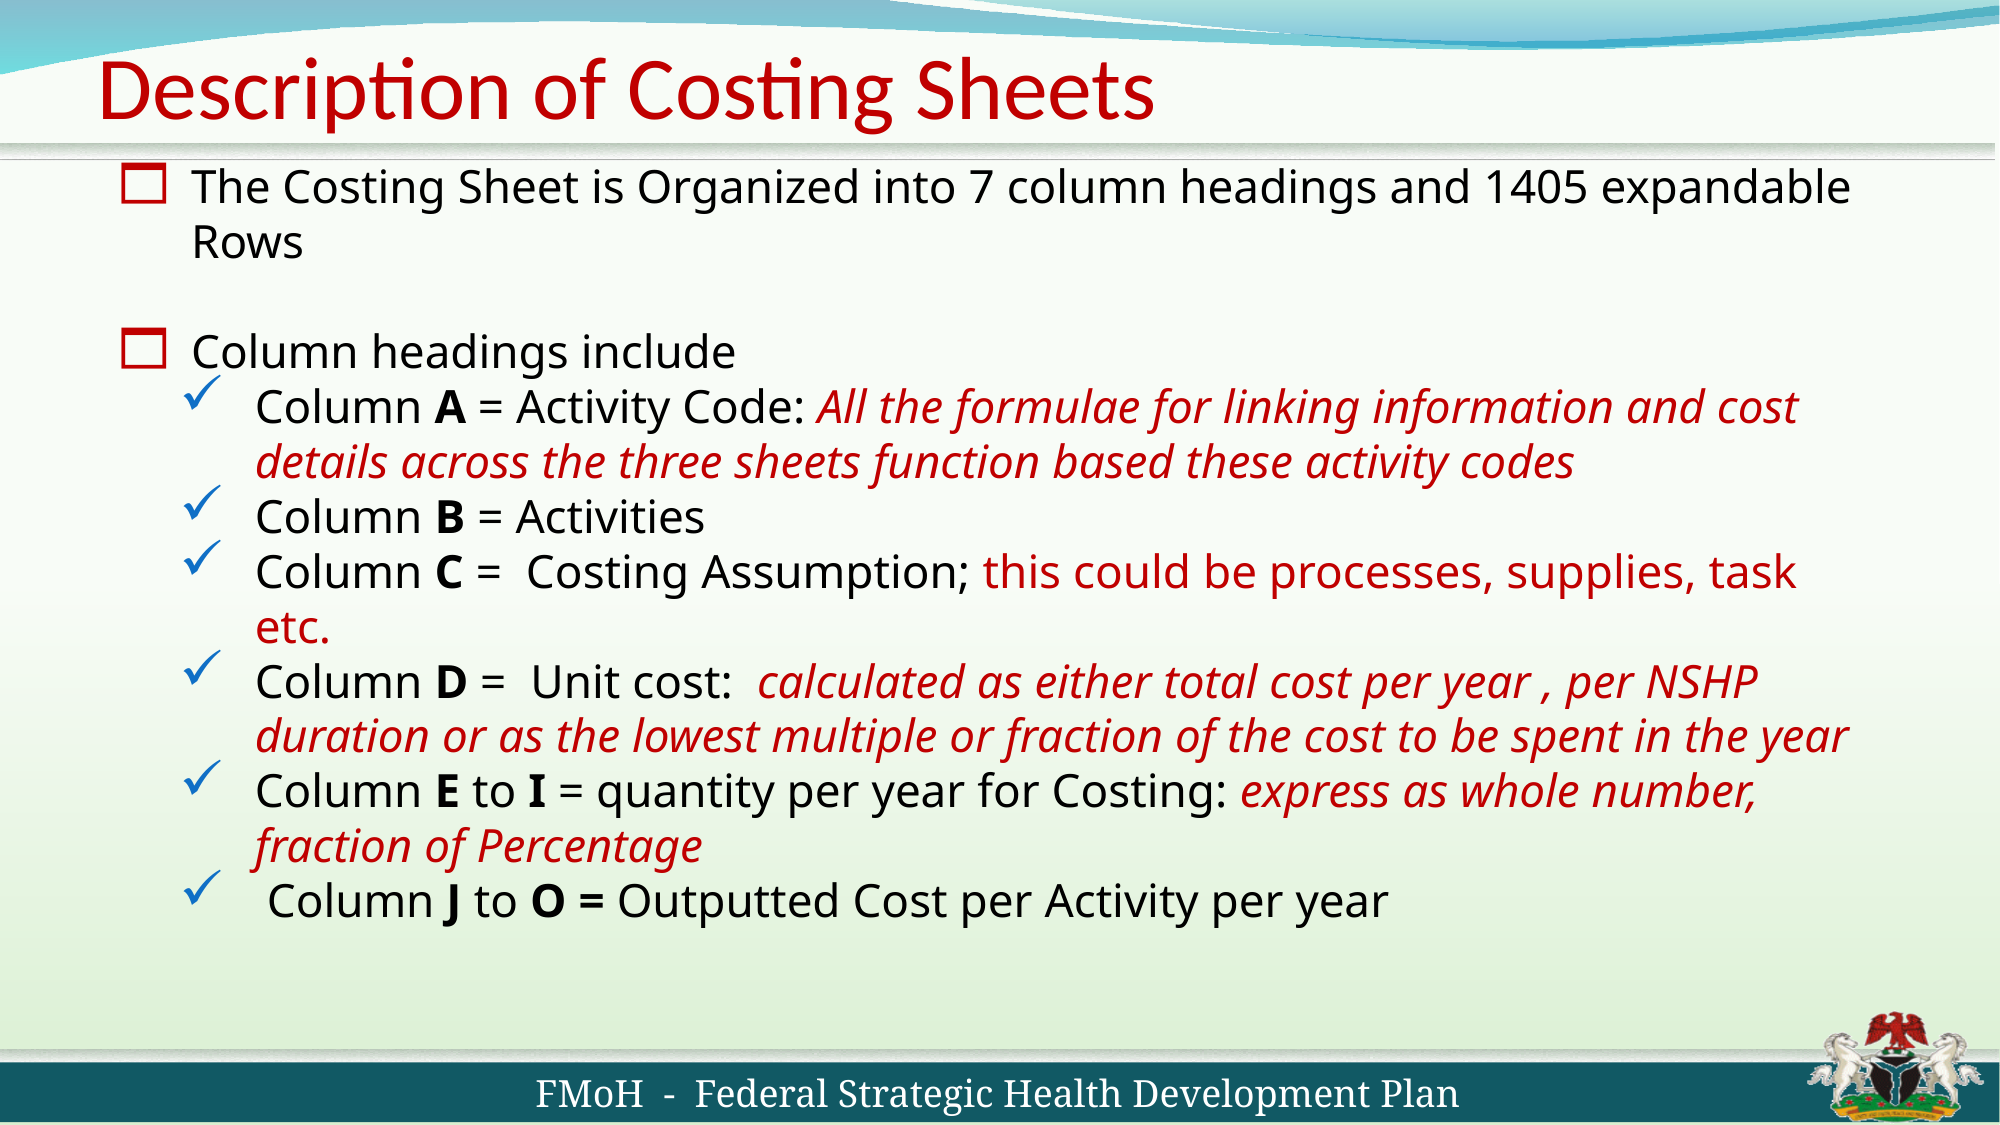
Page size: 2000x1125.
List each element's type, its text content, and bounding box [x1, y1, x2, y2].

picture [0, 143, 1995, 161]
picture [0, 1008, 2000, 1125]
list The Costing Sheet is Organized into 7 column headings and 1405 expandable Rows Column headings include Column A = Activity Code: All the formulae for linking information and cost details across the three sheets function based these activity codes Column B = Activities Column C = Costing Assumption; this could be processes, supplies, task etc. Column D = Unit cost: calculated as either total cost per year , per NSHP duration or as the lowest multiple or fraction of the cost to be spent in the year Column E to I = quantity per year for Costing: express as whole number, fraction of Percentage Column J to O = Outputted Cost per Activity per year [99, 149, 1900, 1025]
title Description of Costing Sheets [97, 21, 1898, 138]
